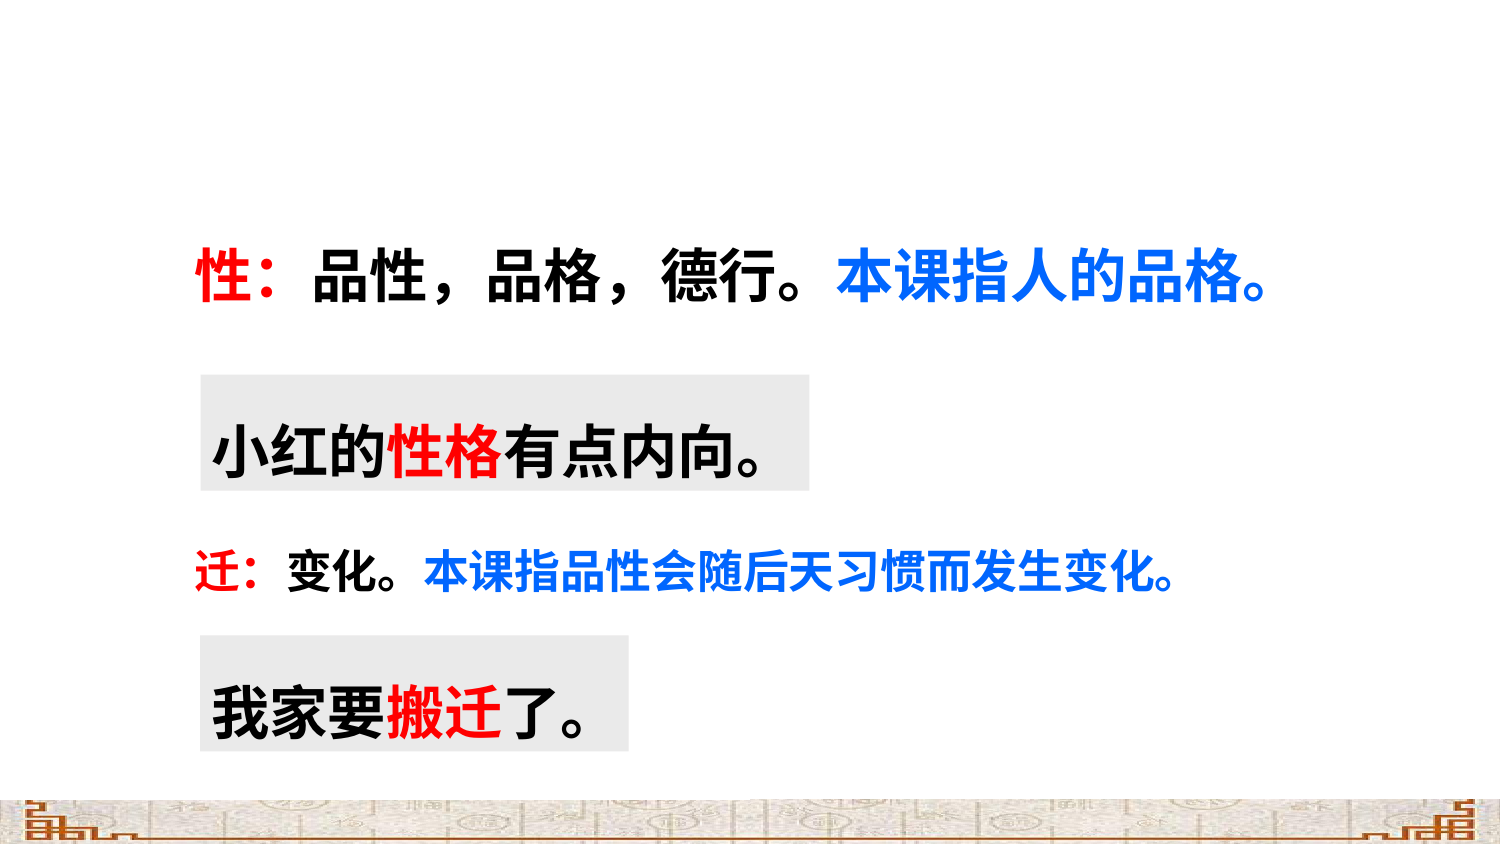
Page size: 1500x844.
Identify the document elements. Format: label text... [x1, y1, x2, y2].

text_box 小红的性格有点内向。 [200, 374, 810, 491]
text_box 迁：变化。本课指品性会随后天习惯而发生变化。 [183, 536, 1223, 603]
text_box 性：品性，品格，德行。本课指人的品格。 [183, 233, 1282, 315]
text_box 我家要搬迁了。 [200, 635, 629, 752]
picture [0, 799, 1500, 844]
